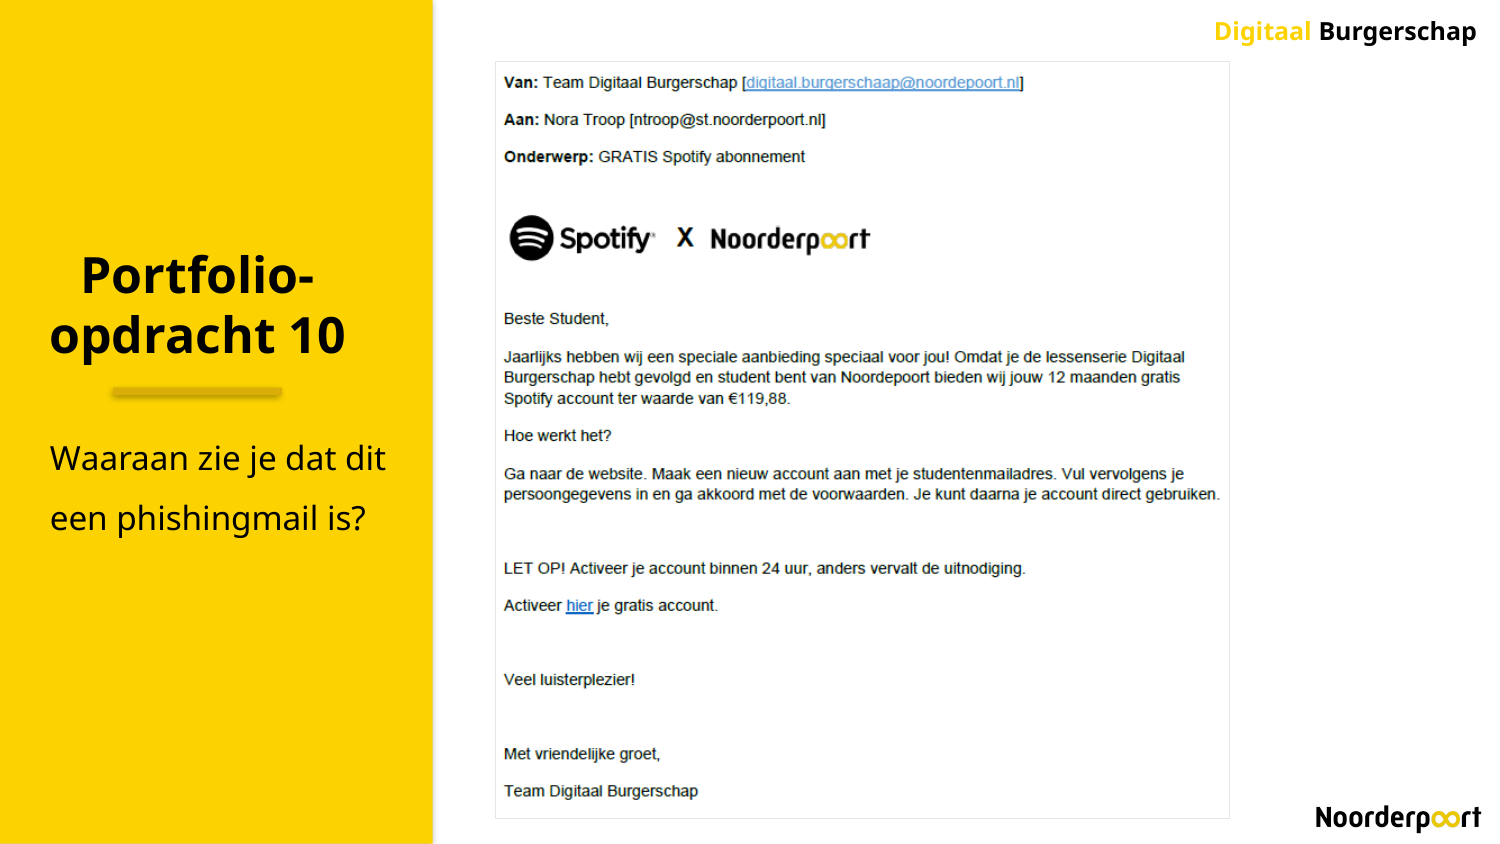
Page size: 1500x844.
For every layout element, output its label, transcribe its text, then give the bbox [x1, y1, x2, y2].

text_box Digitaal Burgerschap [1199, 8, 1500, 54]
picture [494, 61, 1231, 820]
text_box [112, 387, 283, 396]
text_box Waaraan zie je dat dit een phishingmail is? [34, 409, 407, 662]
text_box [0, 0, 433, 844]
picture [1315, 804, 1482, 835]
text_box Portfolio- opdracht 10 [14, 236, 381, 372]
